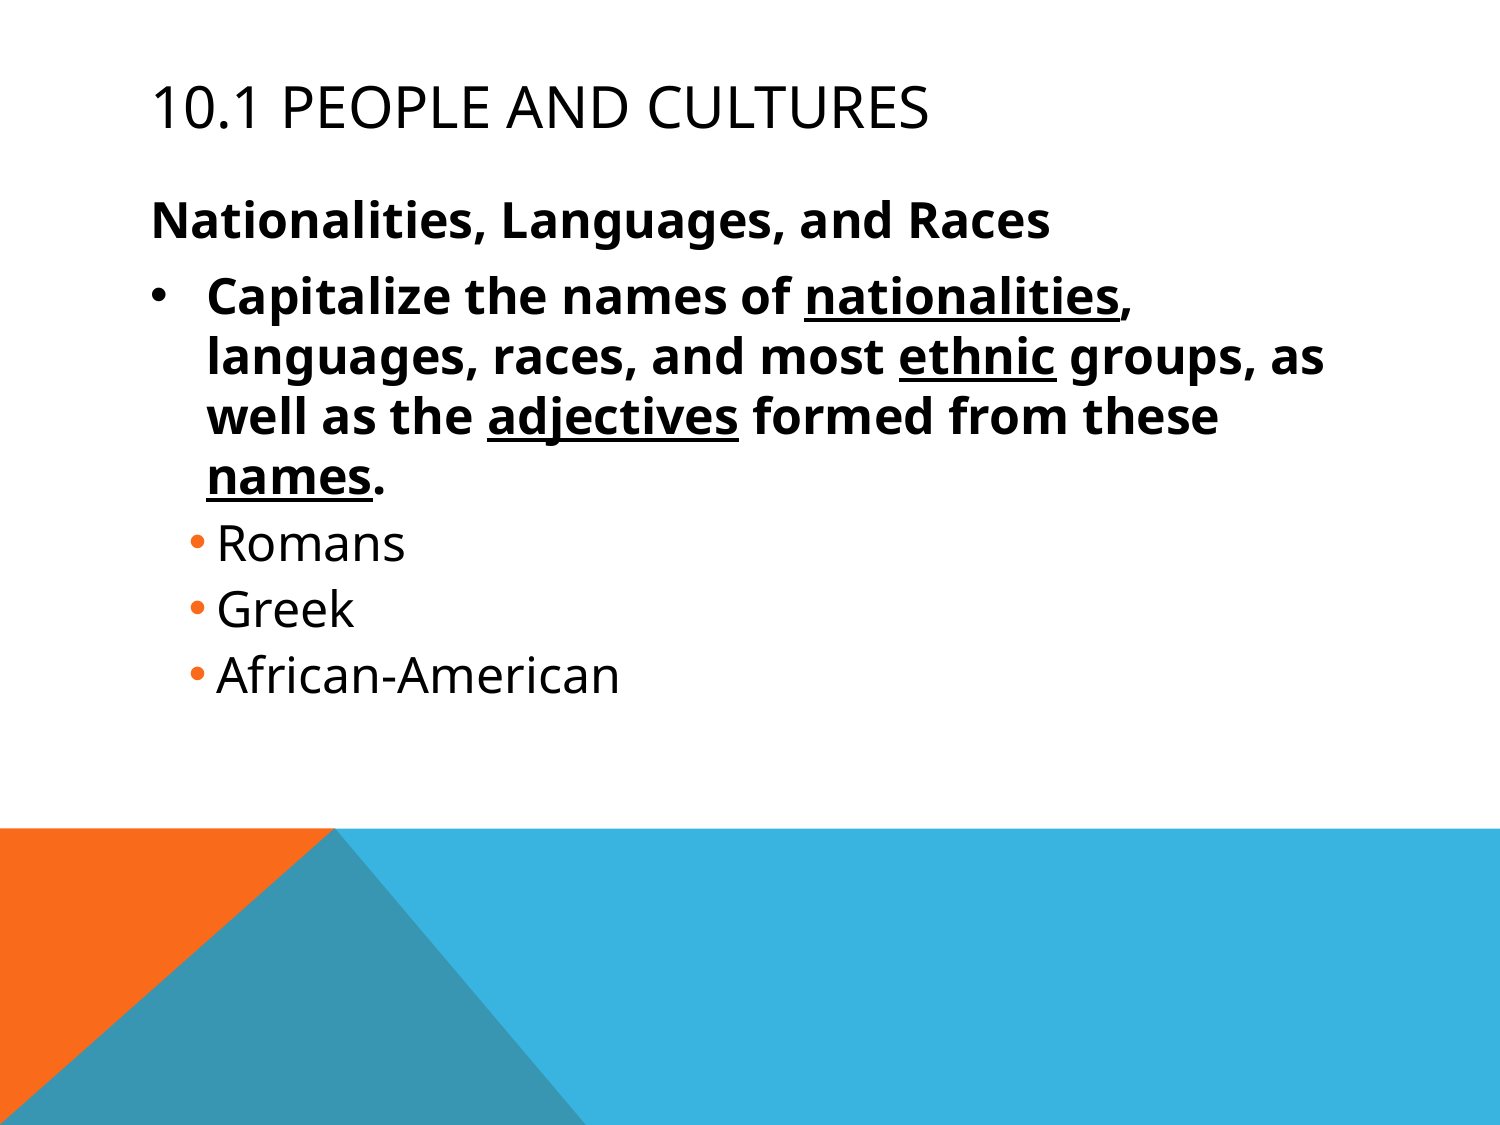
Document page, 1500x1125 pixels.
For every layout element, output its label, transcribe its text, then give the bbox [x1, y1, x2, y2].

list Nationalities, Languages, and Races Capitalize the names of nationalities, languages, races, and most ethnic groups, as well as the adjectives formed from these names. Romans Greek African-American [135, 180, 1369, 768]
title 10.1 People and Cultures [135, 60, 1369, 150]
